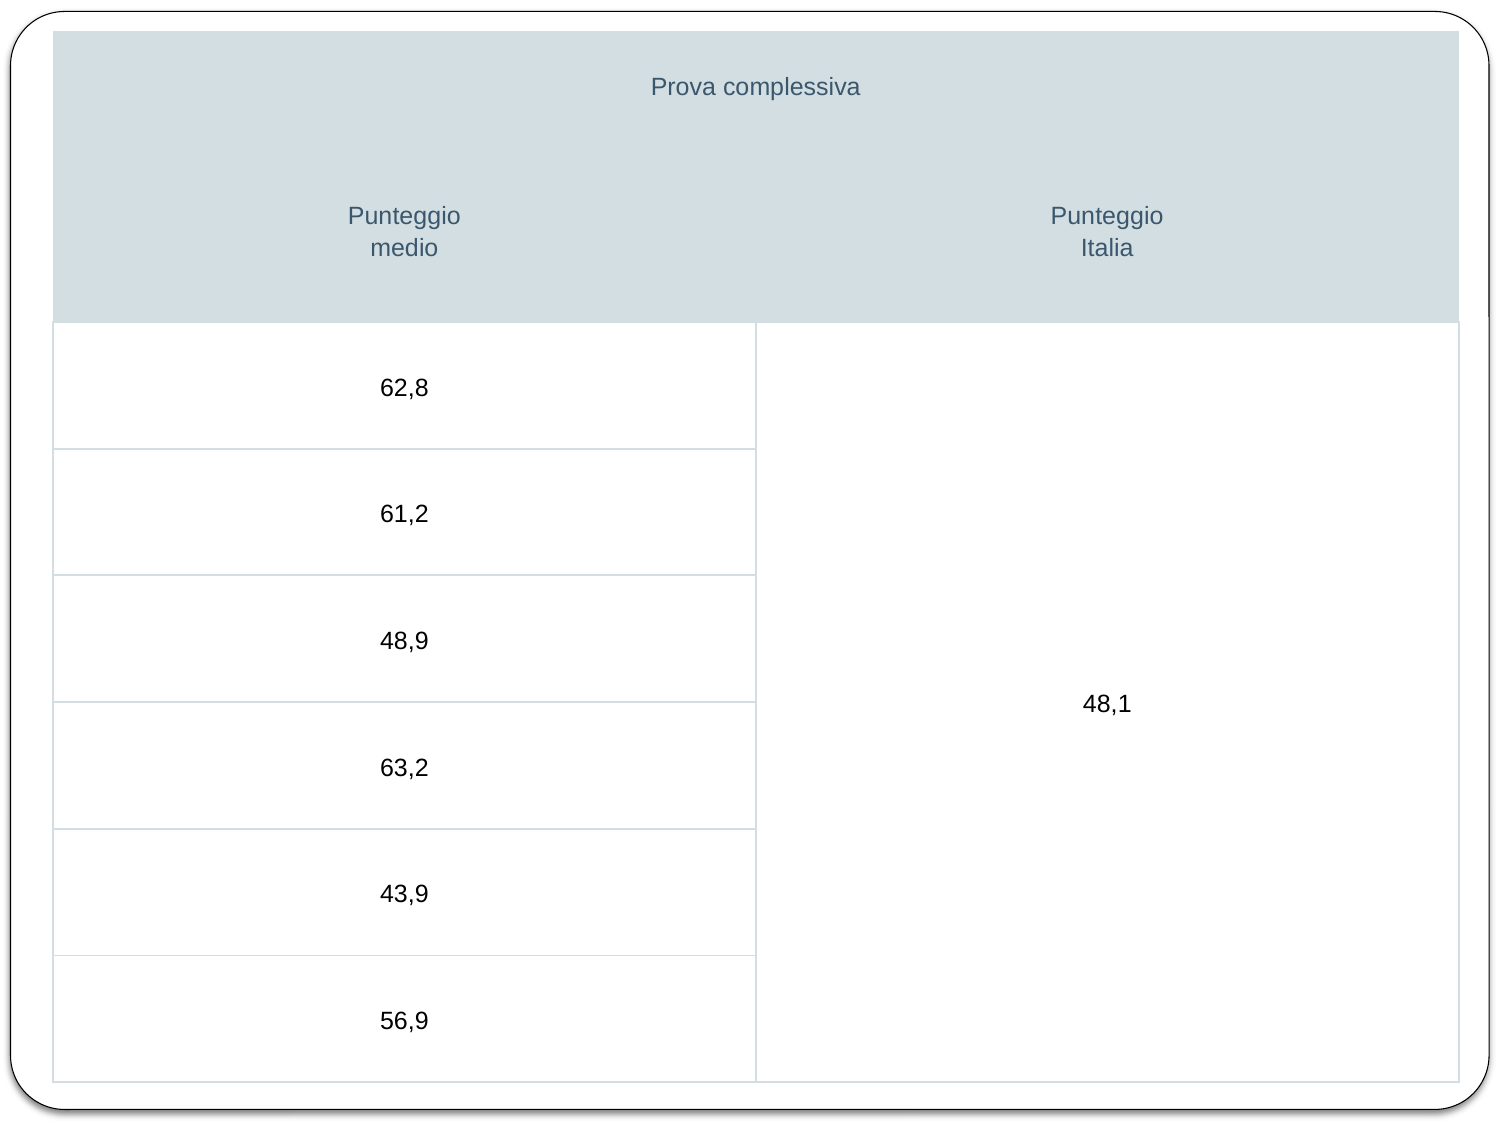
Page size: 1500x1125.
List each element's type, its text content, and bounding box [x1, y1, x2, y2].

table_cell 62,8 [54, 323, 755, 448]
table_cell 63,2 [54, 703, 755, 828]
table_cell 61,2 [54, 450, 755, 574]
table_cell 56,9 [54, 956, 755, 1081]
table_cell 43,9 [54, 830, 755, 955]
table_header Prova complessiva [53, 31, 1459, 138]
table_cell 48,9 [54, 576, 755, 701]
table_cell 48,1 [757, 323, 1458, 1081]
table_cell Punteggio medio [53, 138, 756, 321]
table_cell Punteggio Italia [756, 138, 1459, 321]
